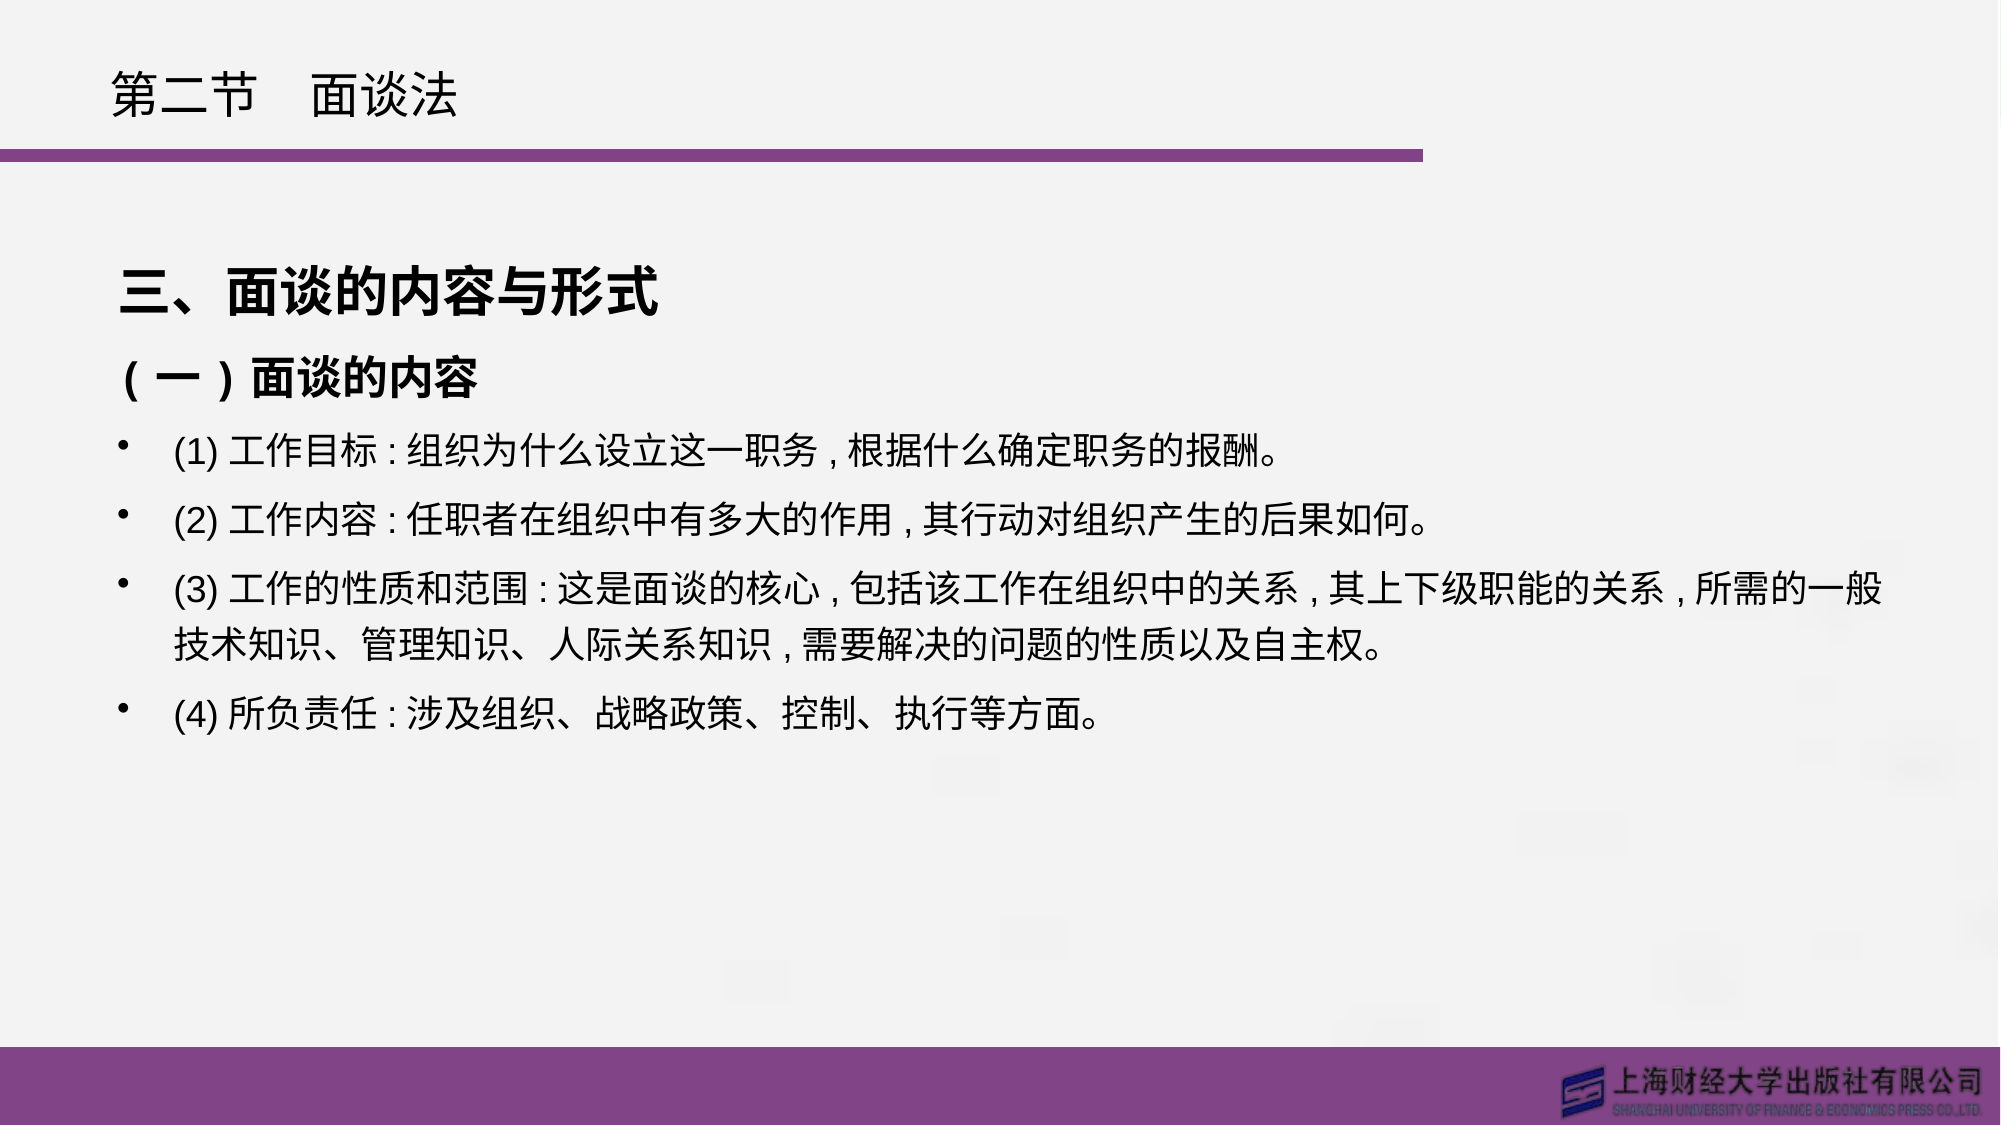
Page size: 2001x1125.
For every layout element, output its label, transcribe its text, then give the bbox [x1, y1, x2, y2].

title 第二节 面谈法 [94, 42, 1451, 146]
picture [0, 0, 2001, 1125]
list 三、面谈的内容与形式 (一)面谈的内容 (1)工作目标:组织为什么设立这一职务,根据什么确定职务的报酬。 (2)工作内容:任职者在组织中有多大的作用,其行动对组织产生的后果如何。 (3)工作的性质和范围:这是面谈的核心,包括该工作在组织中的关系,其上下级职能的关系,所需的一般技术知识、管理知识、人际关系知识,需要解决的问题的性质以及自主权。 (4)所负责任:涉及组织、战略政策、控制、执行等方面。 [102, 233, 1898, 1032]
